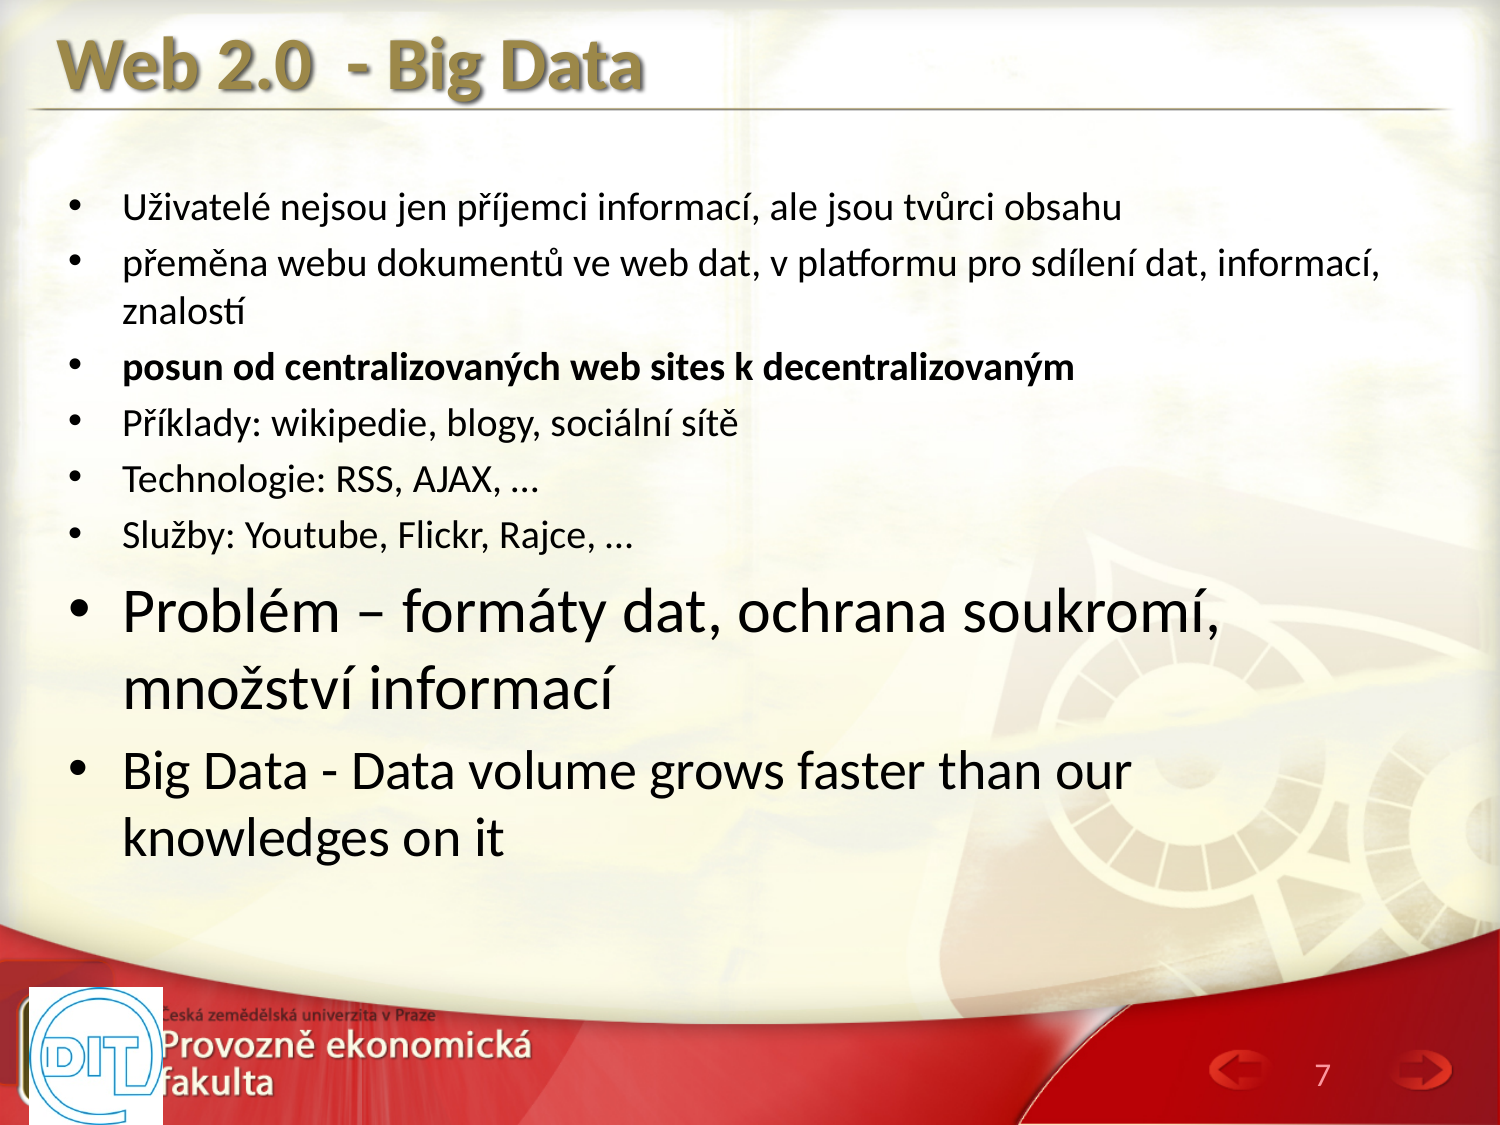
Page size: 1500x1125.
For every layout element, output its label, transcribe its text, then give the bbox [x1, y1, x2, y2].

picture [0, 0, 1500, 1125]
list Uživatelé nejsou jen příjemci informací, ale jsou tvůrci obsahu přeměna webu dokumentů ve web dat, v platformu pro sdílení dat, informací, znalostí posun od centralizovaných web sites k decentralizovaným Příklady: wikipedie, blogy, sociální sítě Technologie: RSS, AJAX, … Služby: Youtube, Flickr, Rajce, … Problém – formáty dat, ochrana soukromí, množství informací Big Data - Data volume grows faster than our knowledges on it [53, 172, 1412, 882]
title Web 2.0 - Big Data [41, 7, 1424, 114]
